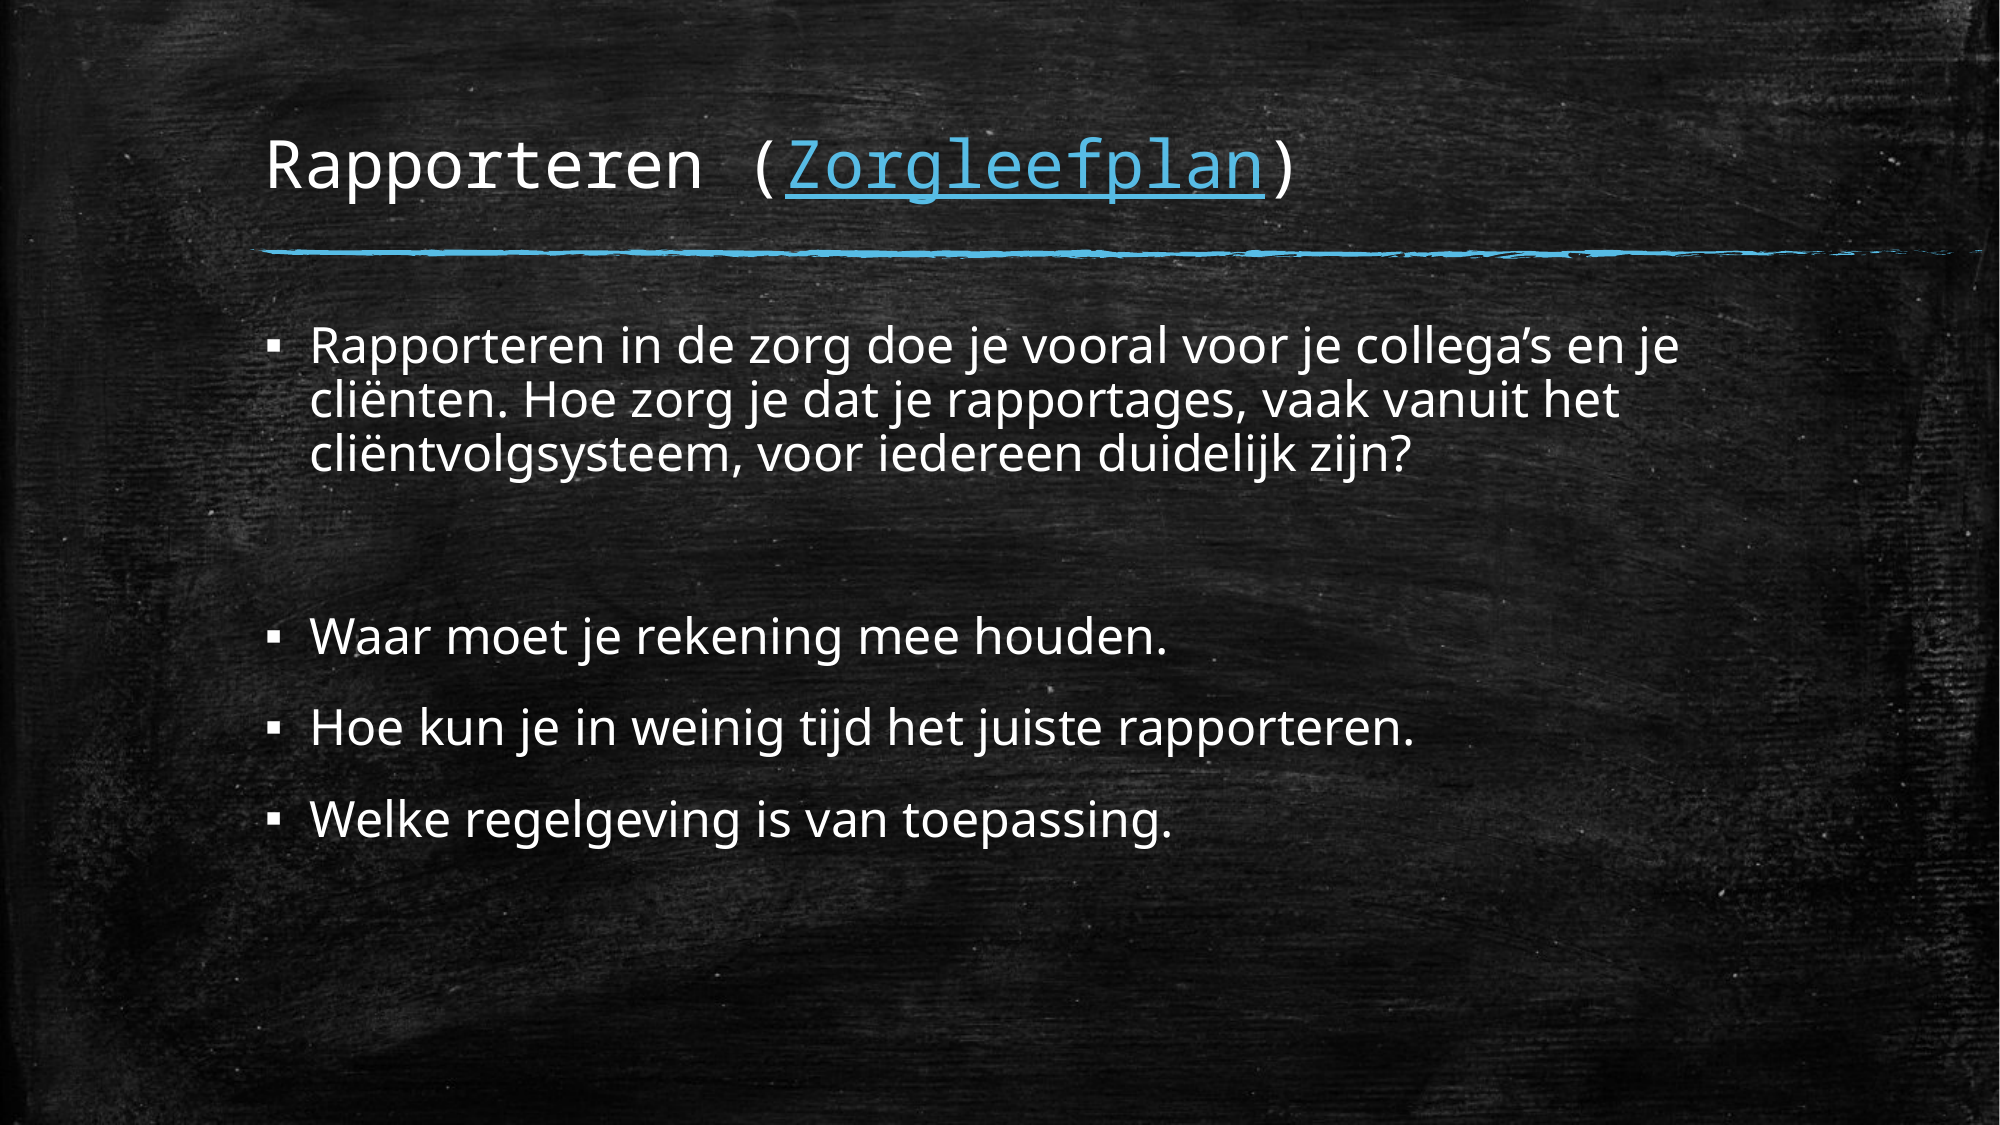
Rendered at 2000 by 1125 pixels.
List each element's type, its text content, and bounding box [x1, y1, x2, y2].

title Rapporteren (Zorgleefplan) [249, 45, 1750, 213]
list Rapporteren in de zorg doe je vooral voor je collega’s en je cliënten. Hoe zorg je dat je rapportages, vaak vanuit het cliëntvolgsysteem, voor iedereen duidelijk zijn? Waar moet je rekening mee houden. Hoe kun je in weinig tijd het juiste rapporteren. Welke regelgeving is van toepassing. [249, 312, 1750, 1013]
